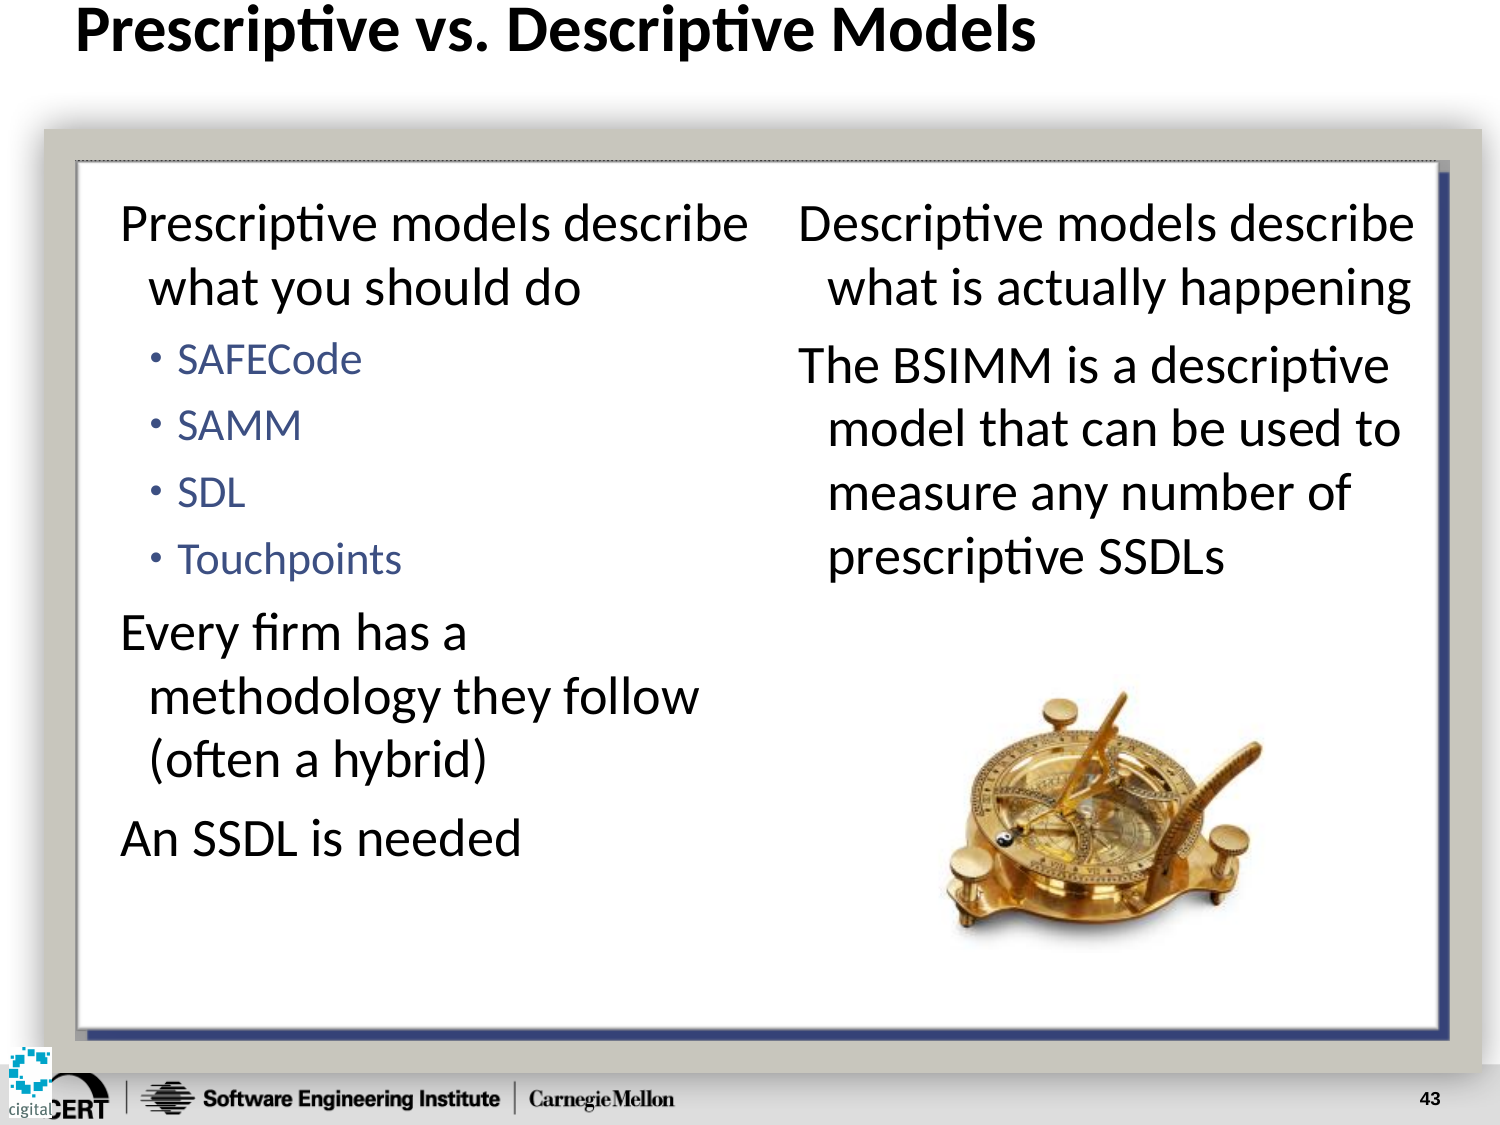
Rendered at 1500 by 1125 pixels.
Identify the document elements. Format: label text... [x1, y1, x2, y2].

picture [75, 160, 1450, 1041]
title Prescriptive vs. Descriptive Models [74, 0, 1301, 161]
list Prescriptive models describe what you should do SAFECode SAMM SDL Touchpoints Every firm has a methodology they follow (often a hybrid) An SSDL is needed [101, 190, 757, 1014]
picture [9, 1047, 688, 1125]
list Descriptive models describe what is actually happening The BSIMM is a descriptive model that can be used to measure any number of prescriptive SSDLs [780, 190, 1422, 1014]
